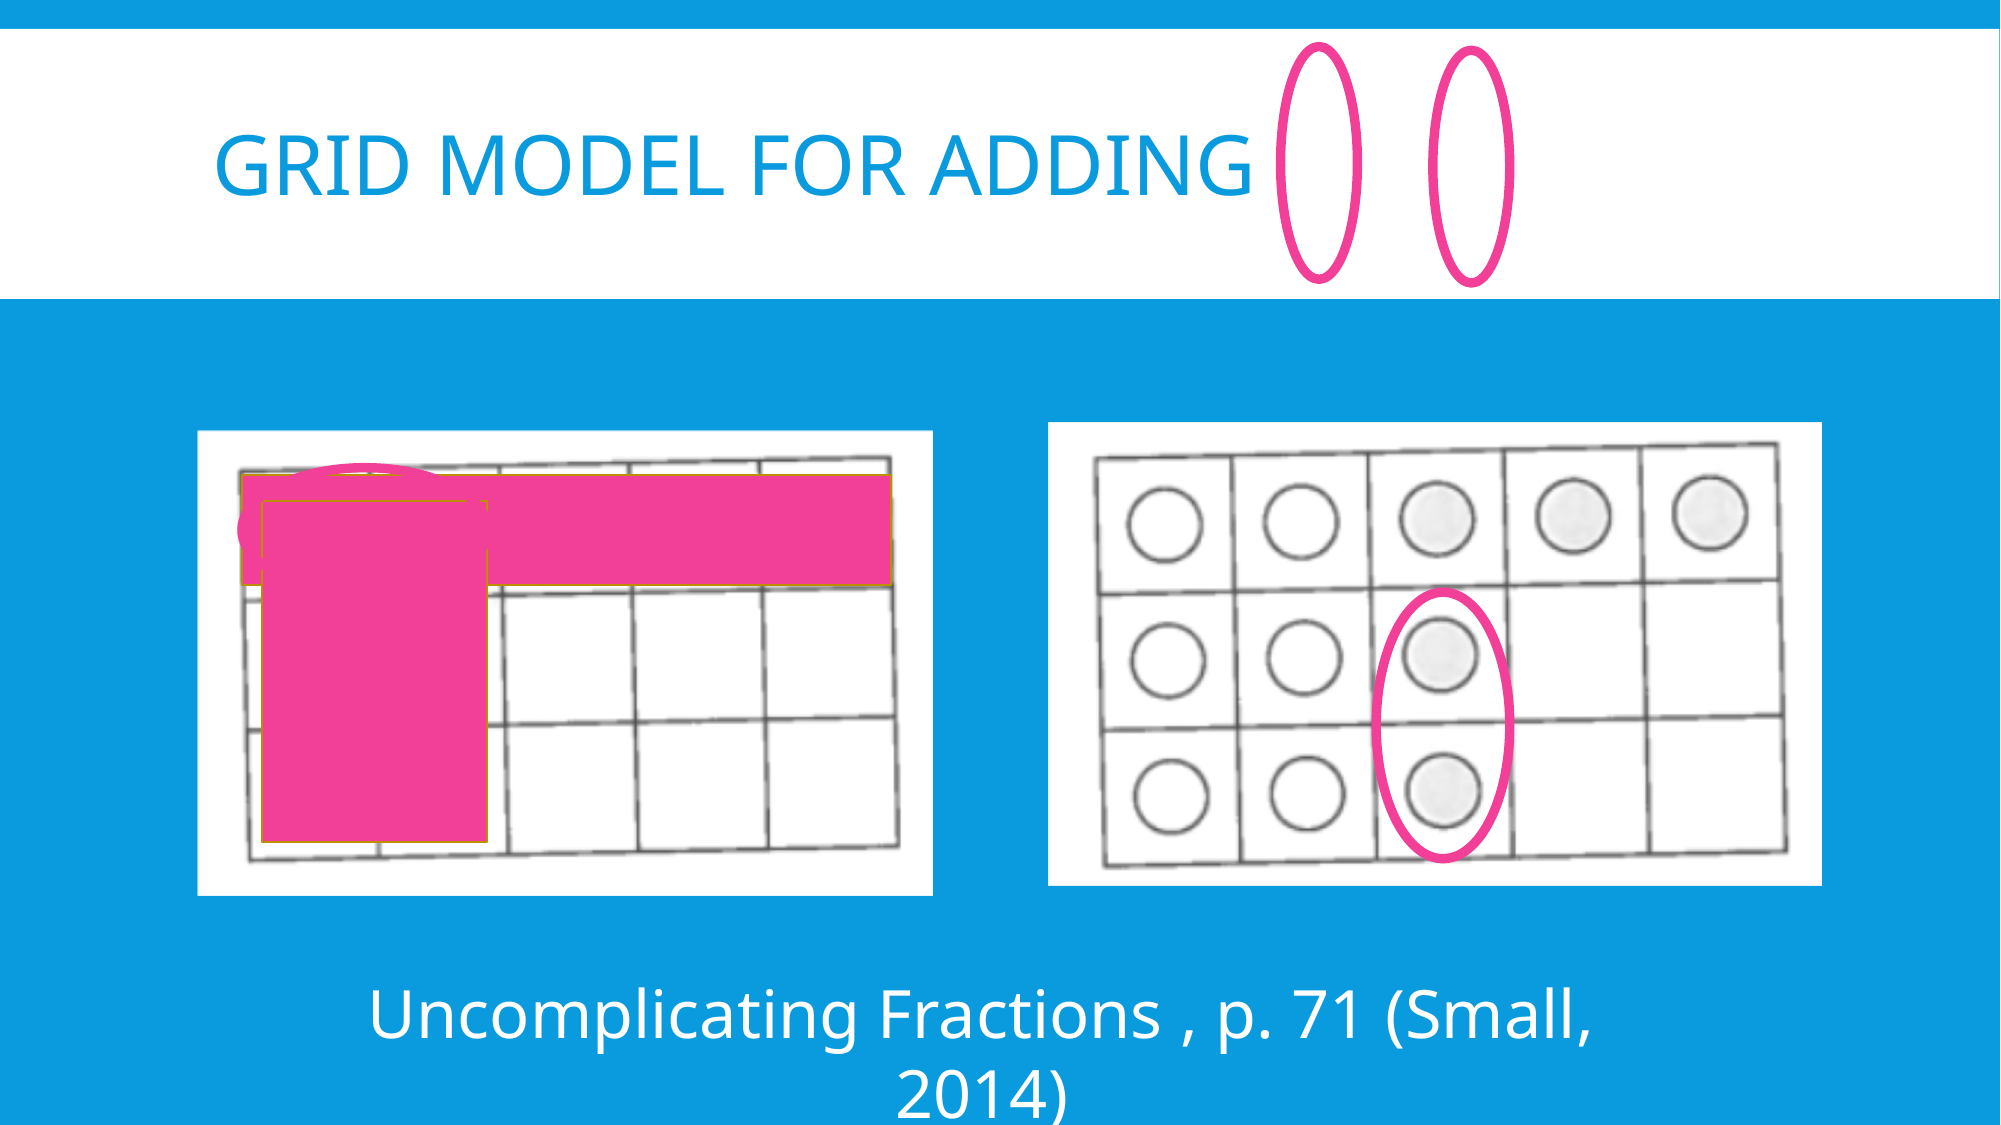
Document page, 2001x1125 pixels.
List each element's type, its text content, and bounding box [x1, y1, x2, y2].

text_box [1279, 45, 1359, 281]
picture [1049, 423, 1821, 885]
text_box Uncomplicating Fractions , p. 71 (Small, 2014) [262, 964, 1702, 1125]
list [197, 430, 933, 896]
text_box [1431, 49, 1511, 285]
